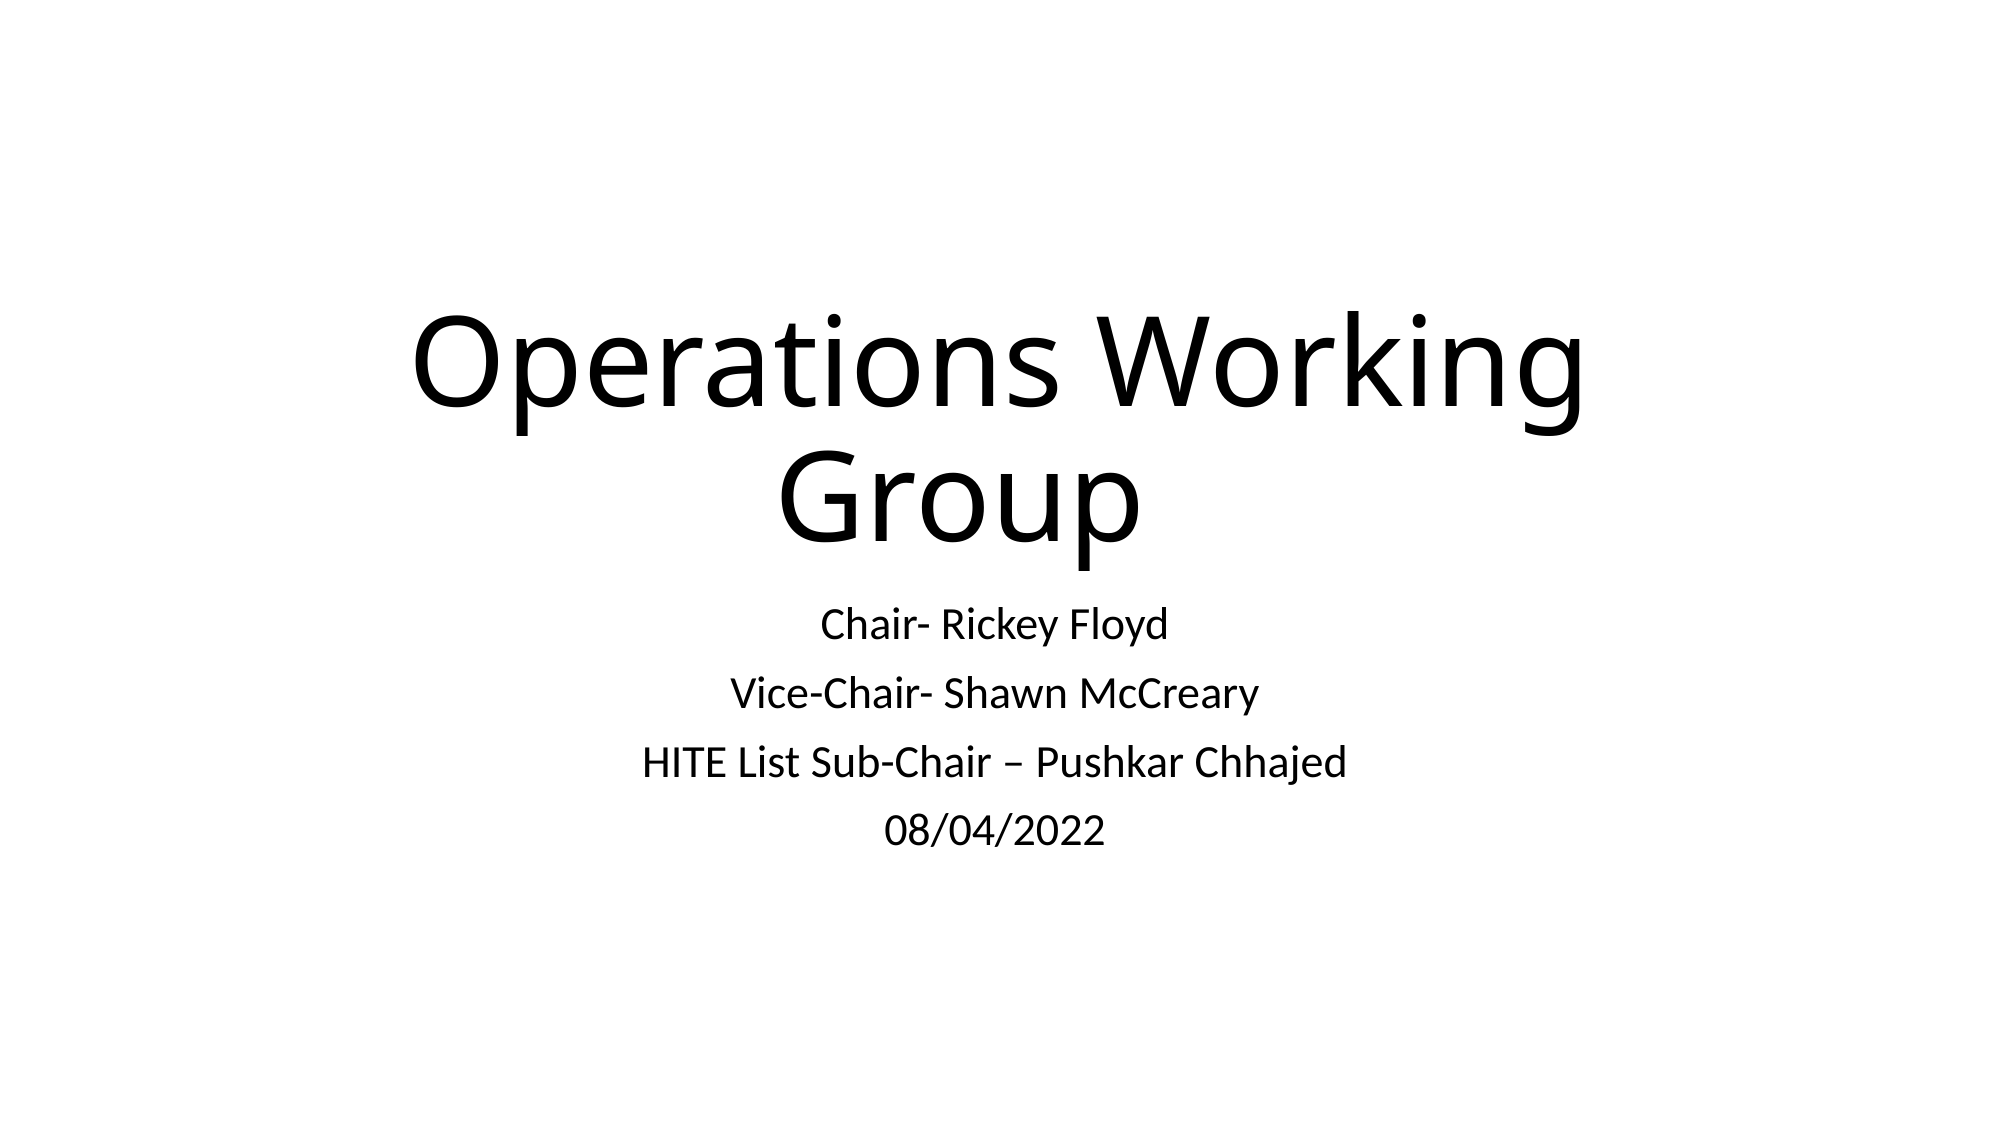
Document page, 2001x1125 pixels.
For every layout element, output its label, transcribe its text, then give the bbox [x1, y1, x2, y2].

title Operations Working Group [249, 184, 1750, 576]
subtitle Chair- Rickey Floyd Vice-Chair- Shawn McCreary HITE List Sub-Chair – Pushkar Chhajed 08/04/2022 [245, 592, 1746, 865]
